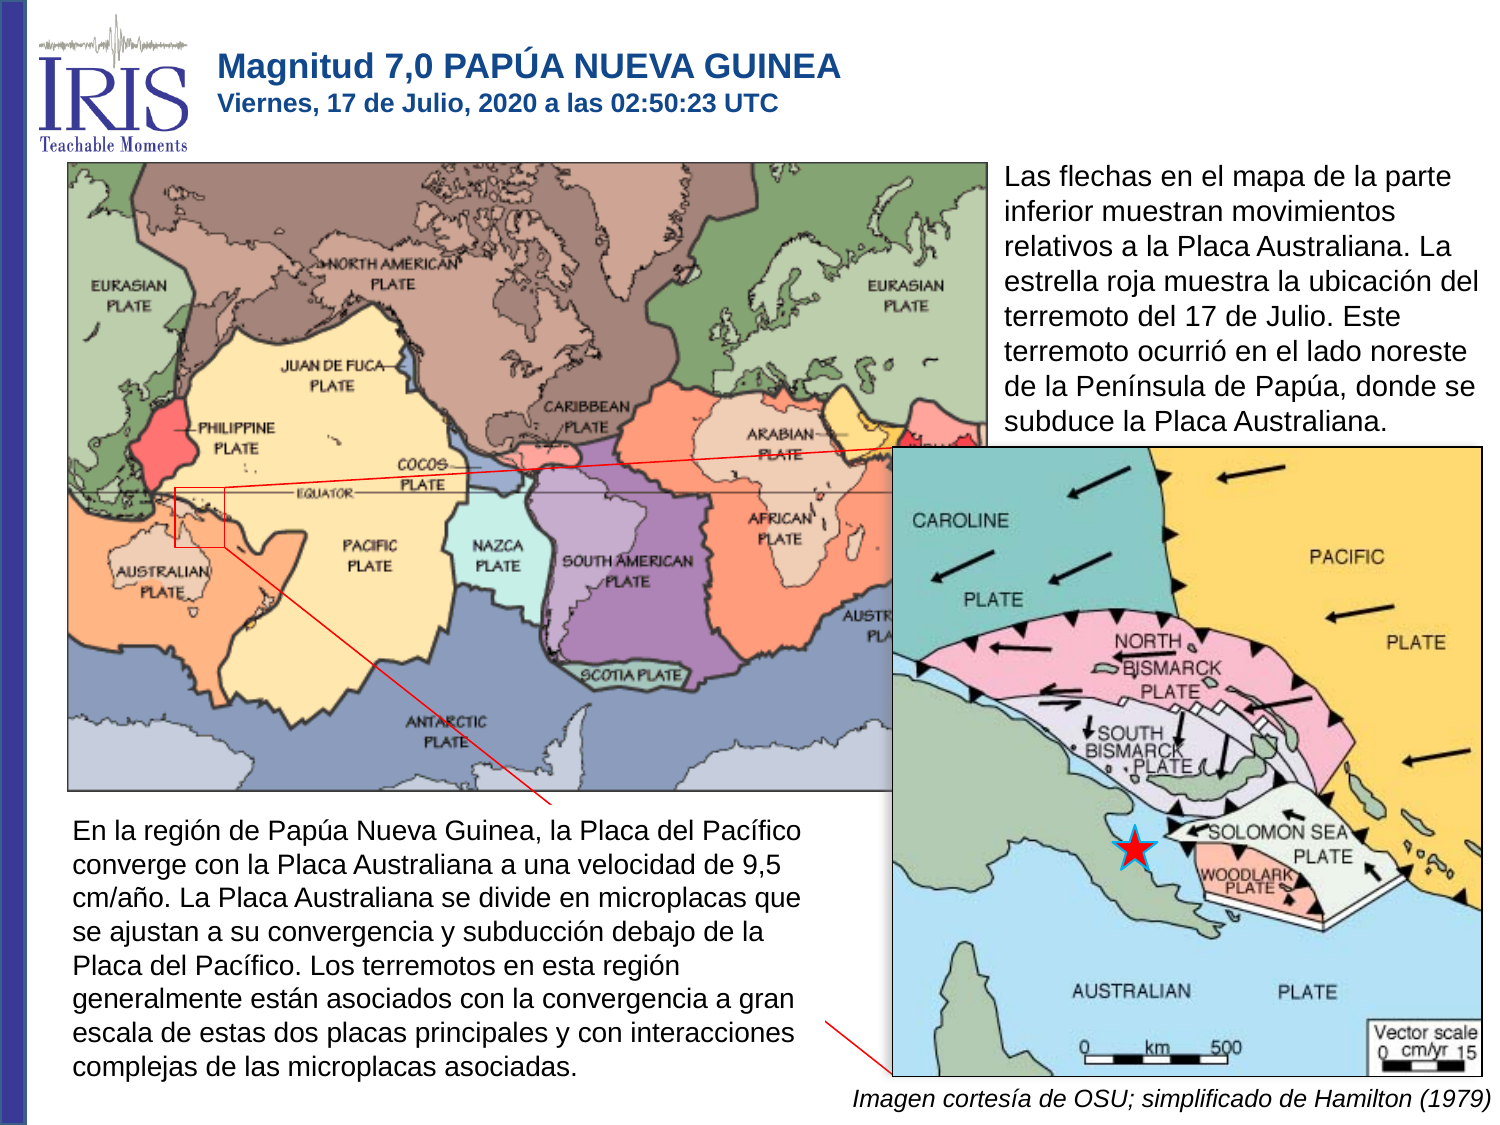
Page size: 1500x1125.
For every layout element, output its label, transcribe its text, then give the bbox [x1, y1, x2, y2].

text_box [224, 447, 891, 488]
text_box Magnitud 7,0 PAPÚA NUEVA GUINEA Viernes, 17 de Julio, 2020 a las 02:50:23 UTC [202, 0, 1499, 125]
text_box [0, 0, 27, 1125]
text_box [224, 547, 887, 1075]
picture [39, 12, 1482, 1076]
text_box Imagen cortesía de OSU; simplificado de Hamilton (1979) [837, 1074, 1500, 1120]
text_box Las flechas en el mapa de la parte inferior muestran movimientos relativos a la Placa Australiana. La estrella roja muestra la ubicación del terremoto del 17 de Julio. Este terremoto ocurrió en el lado noreste de la Península de Papúa, donde se subduce la Placa Australiana. [989, 149, 1500, 445]
text_box En la región de Papúa Nueva Guinea, la Placa del Pacífico converge con la Placa Australiana a una velocidad de 9,5 cm/año. La Placa Australiana se divide en microplacas que se ajustan a su convergencia y subducción debajo de la Placa del Pacífico. Los terremotos en esta región generalmente están asociados con la convergencia a gran escala de estas dos placas principales y con interacciones complejas de las microplacas asociadas. [57, 804, 825, 1090]
